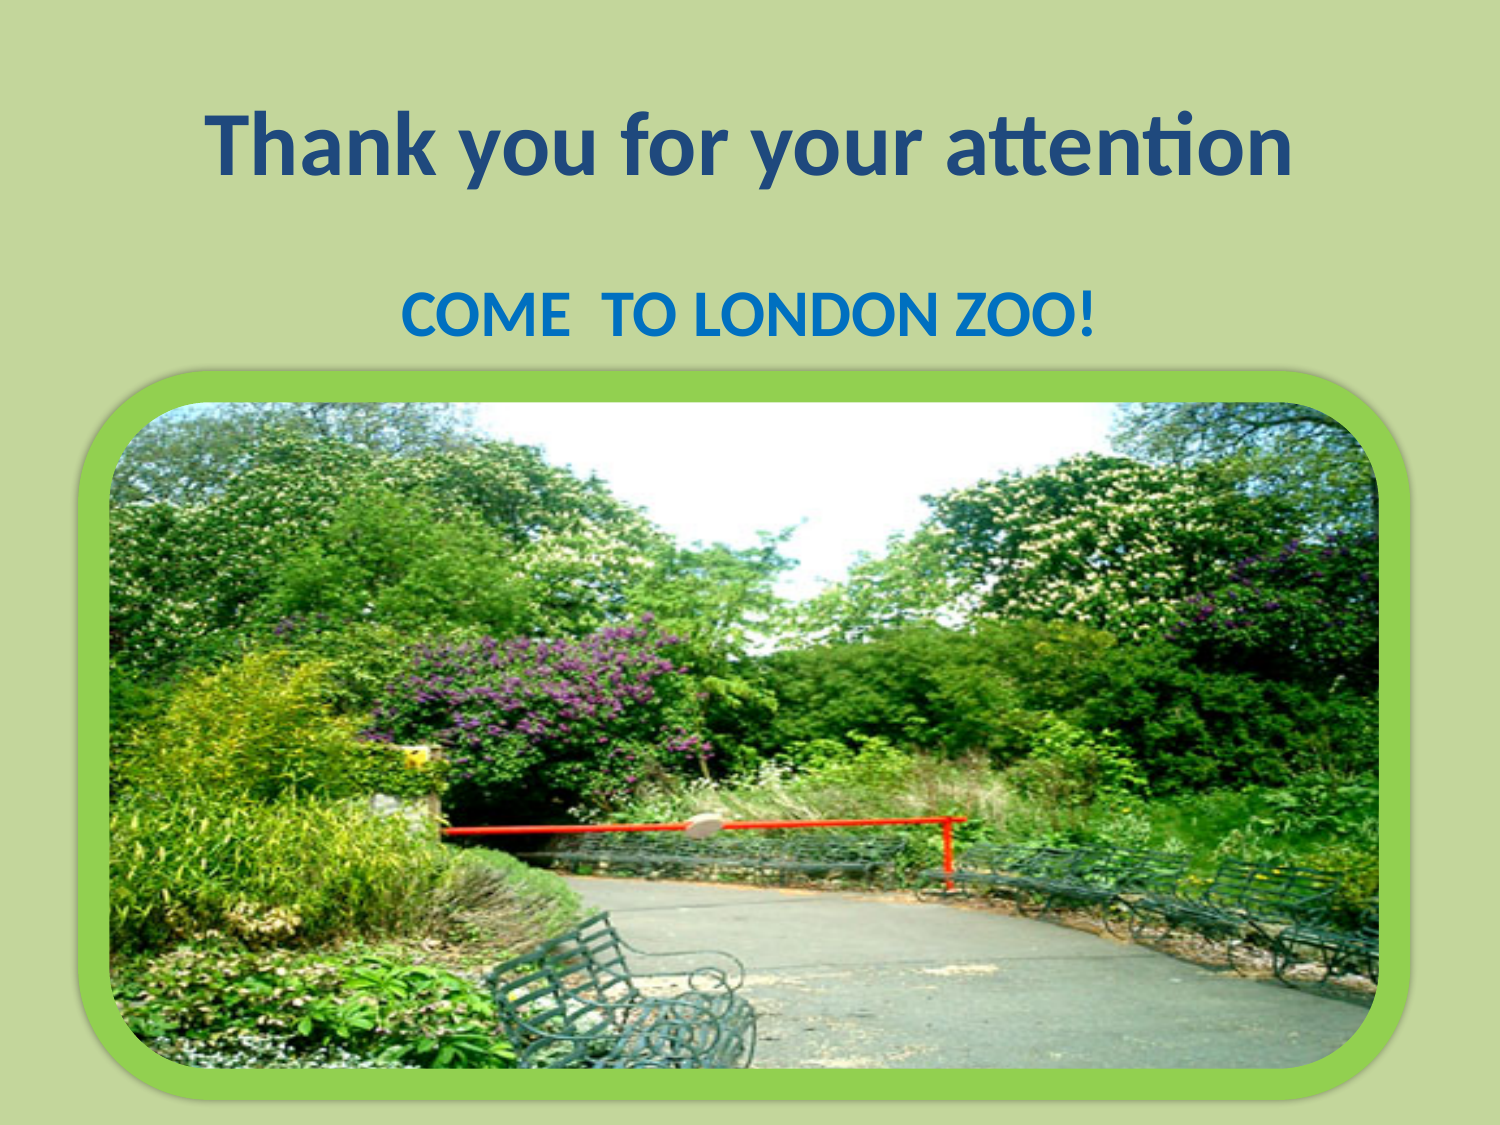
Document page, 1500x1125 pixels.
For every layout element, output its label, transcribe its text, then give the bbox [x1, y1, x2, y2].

title Thank you for your attention [74, 44, 1426, 233]
list COME TO LONDON ZOO! [74, 262, 1426, 1006]
picture [93, 386, 1395, 1085]
